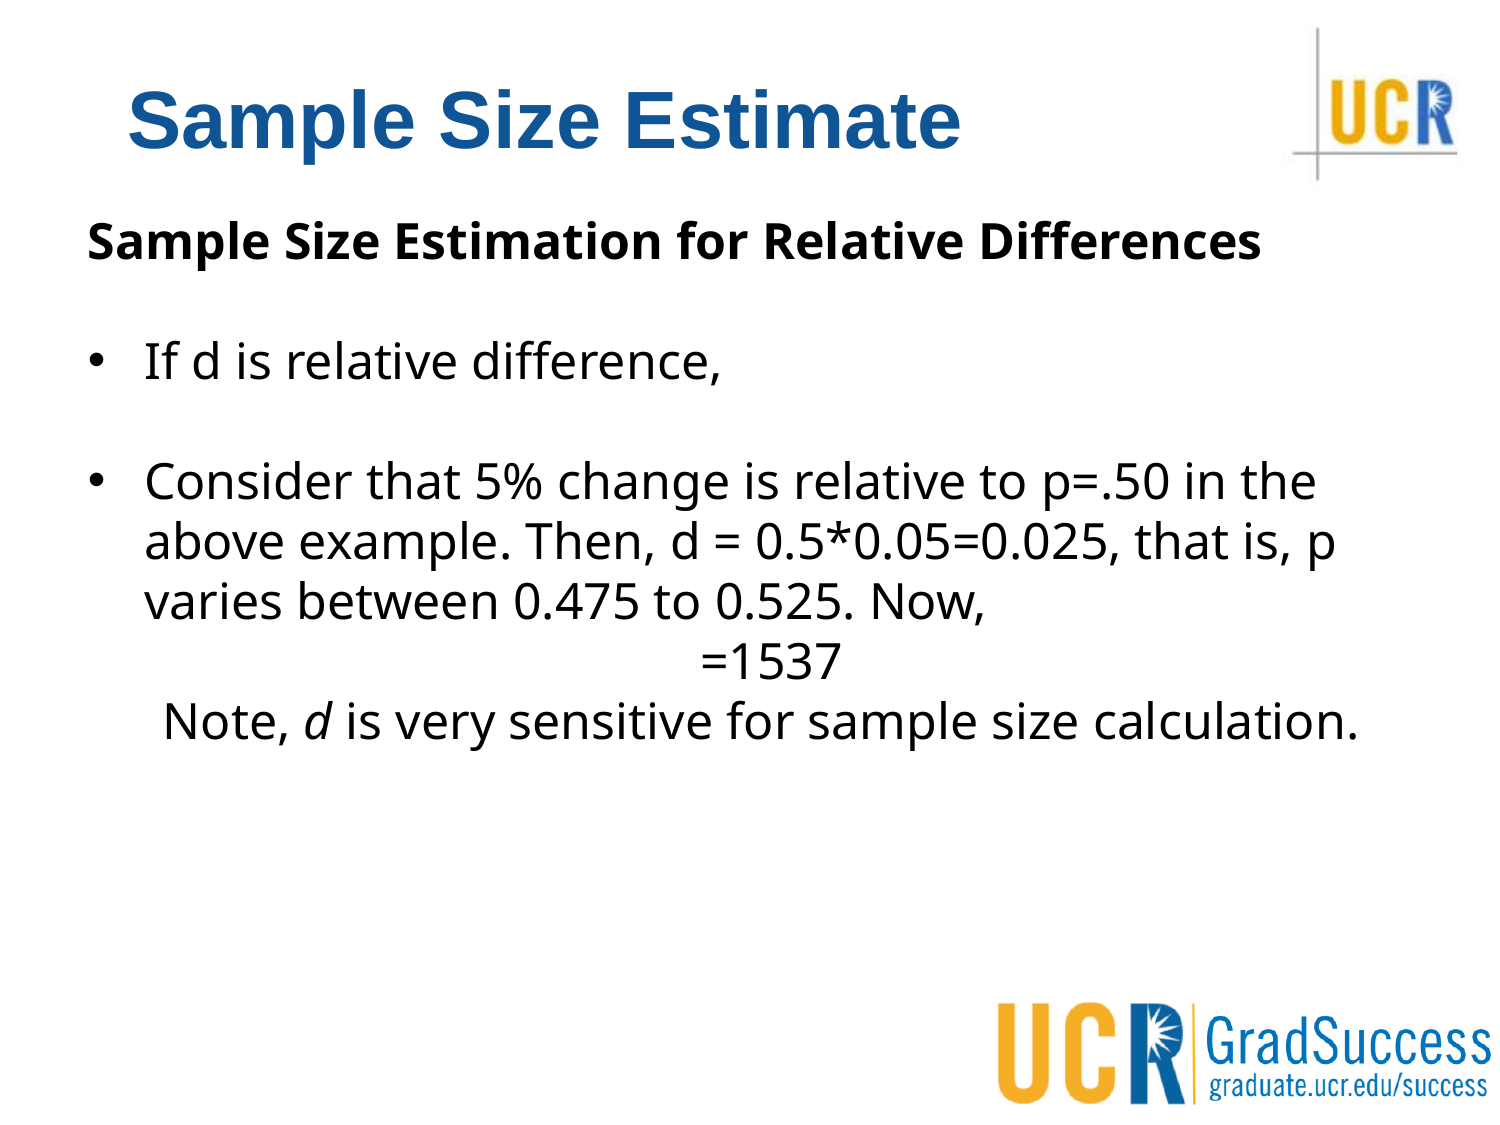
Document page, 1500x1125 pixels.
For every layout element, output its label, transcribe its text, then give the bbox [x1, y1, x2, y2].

picture [1282, 0, 1500, 196]
title Sample Size Estimate [112, 13, 1388, 172]
